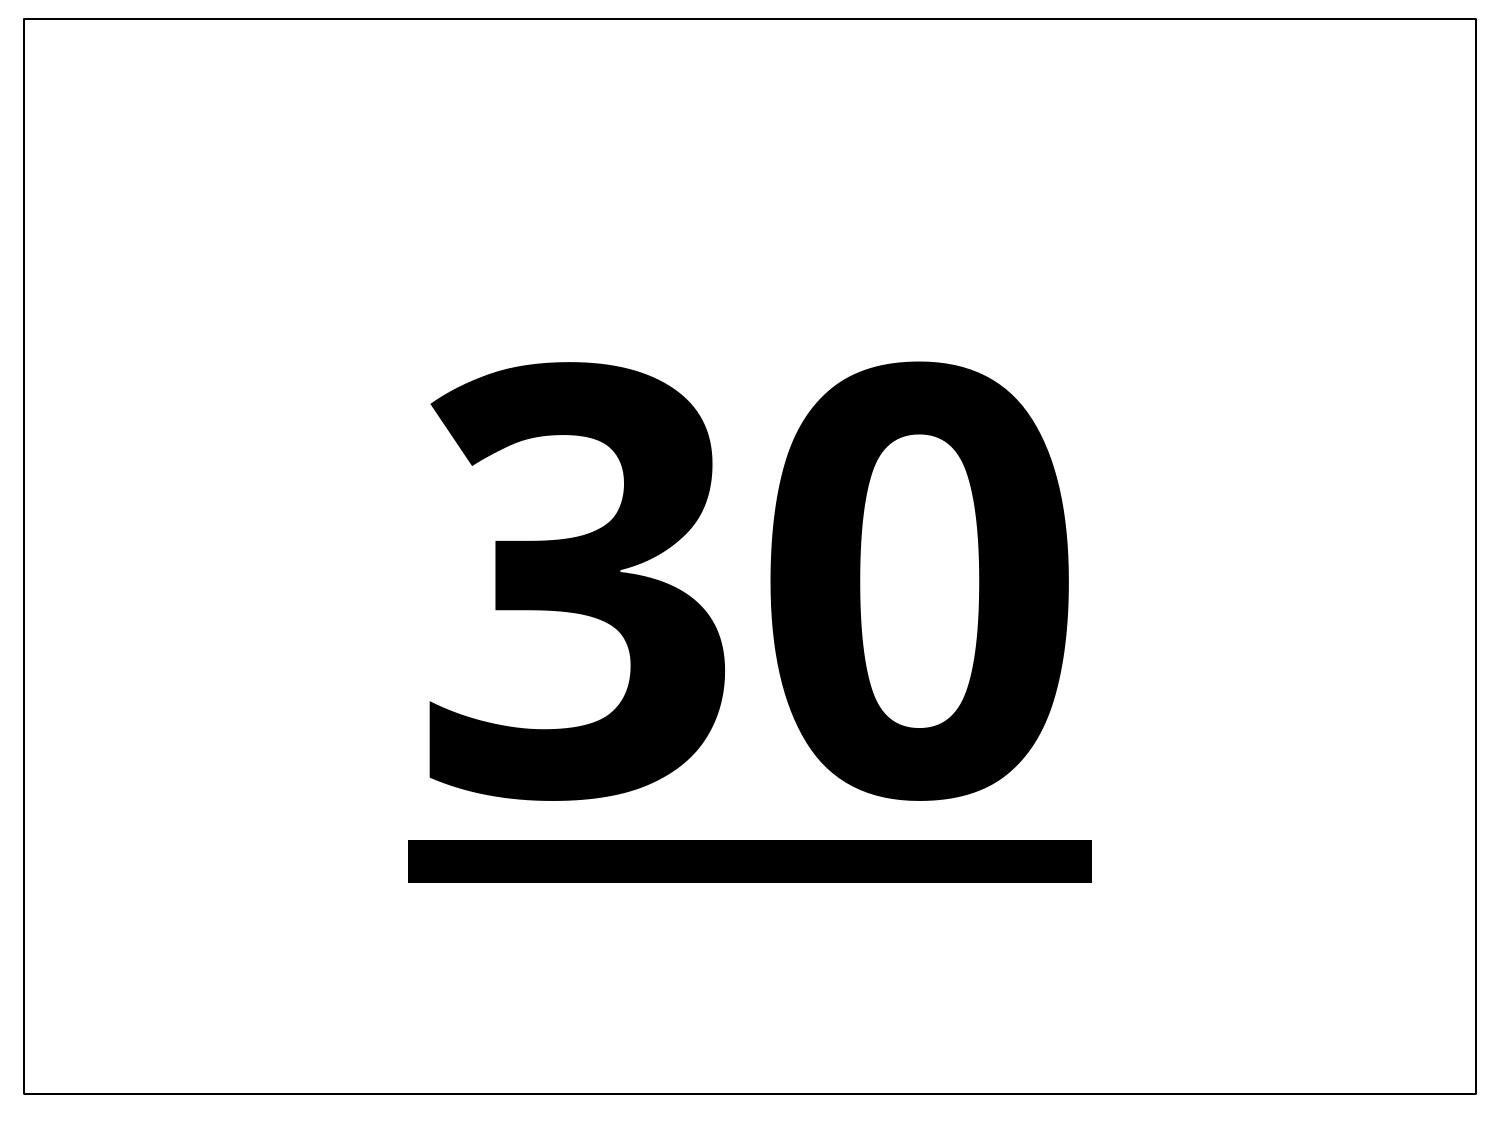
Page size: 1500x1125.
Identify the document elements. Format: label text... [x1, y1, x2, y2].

text_box 30 [21, 17, 1479, 1096]
